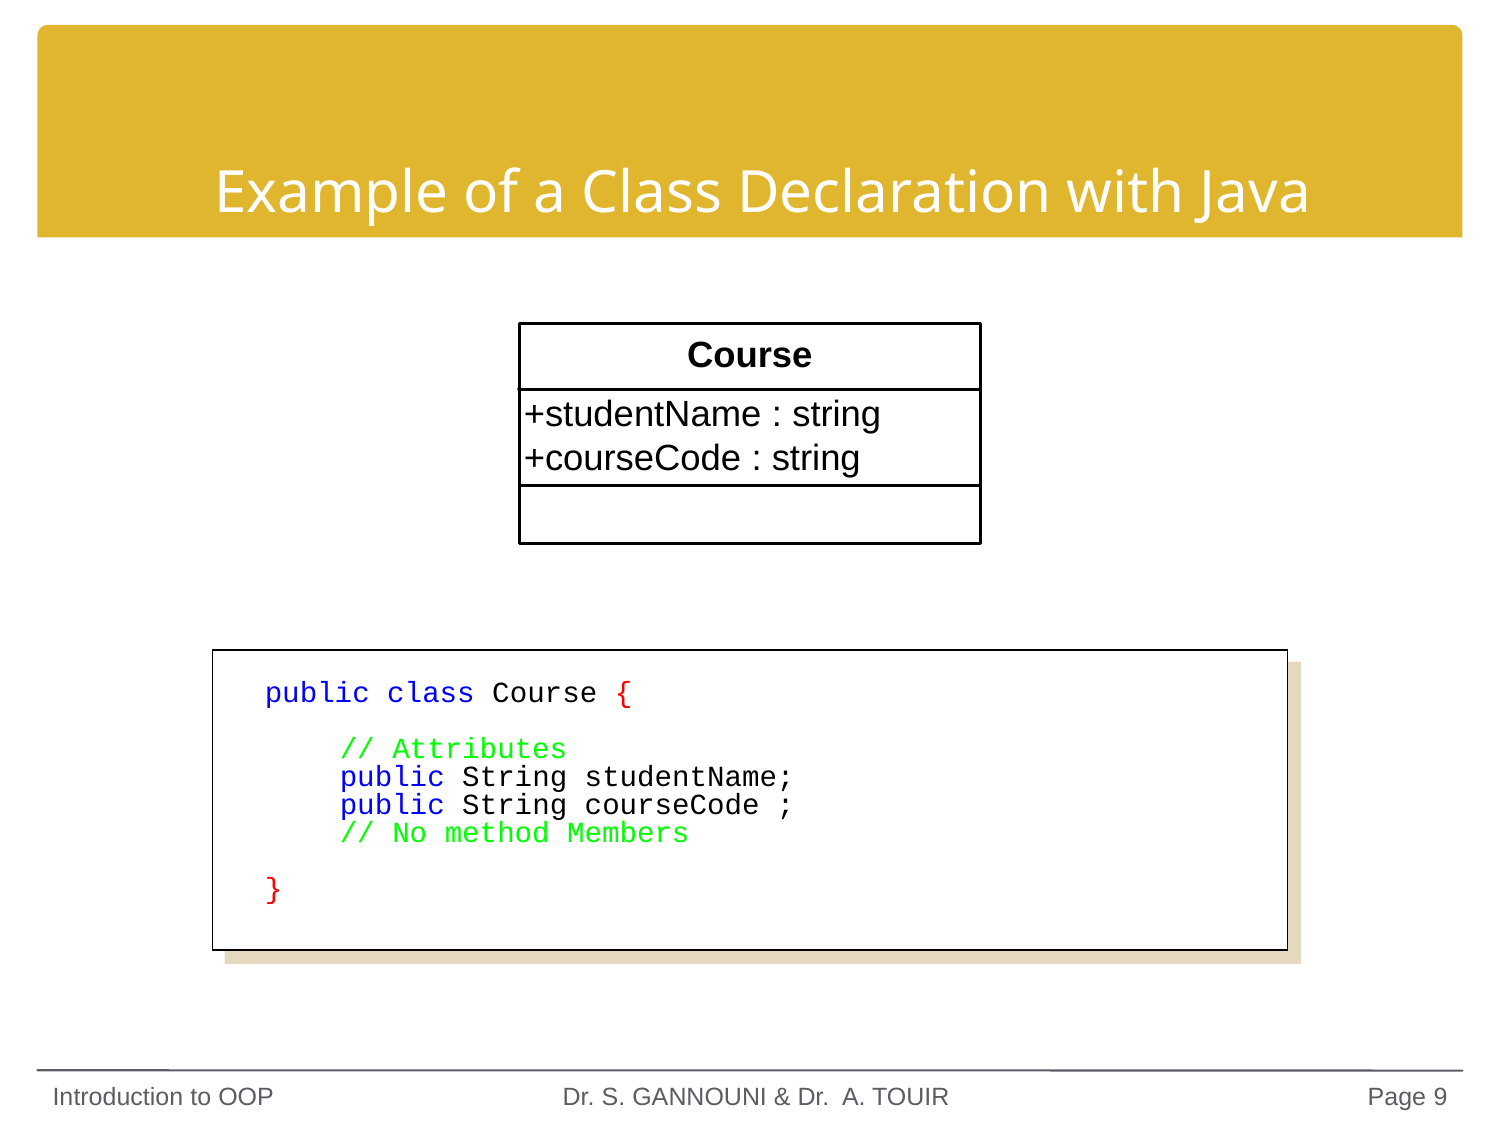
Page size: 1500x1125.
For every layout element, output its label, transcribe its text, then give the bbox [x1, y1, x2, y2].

footer Dr. S. GANNOUNI & Dr. A. TOUIR [474, 1069, 1038, 1123]
slide_number Introduction to OOP [37, 1069, 388, 1123]
slide_number Page 9 [1112, 1069, 1463, 1123]
title Example of a Class Declaration with Java [49, 124, 1476, 254]
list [512, 316, 988, 551]
text_box public class Course { // Attributes public String studentName; public String courseCode ; // No method Members } [249, 672, 1113, 967]
text_box [212, 649, 1288, 950]
